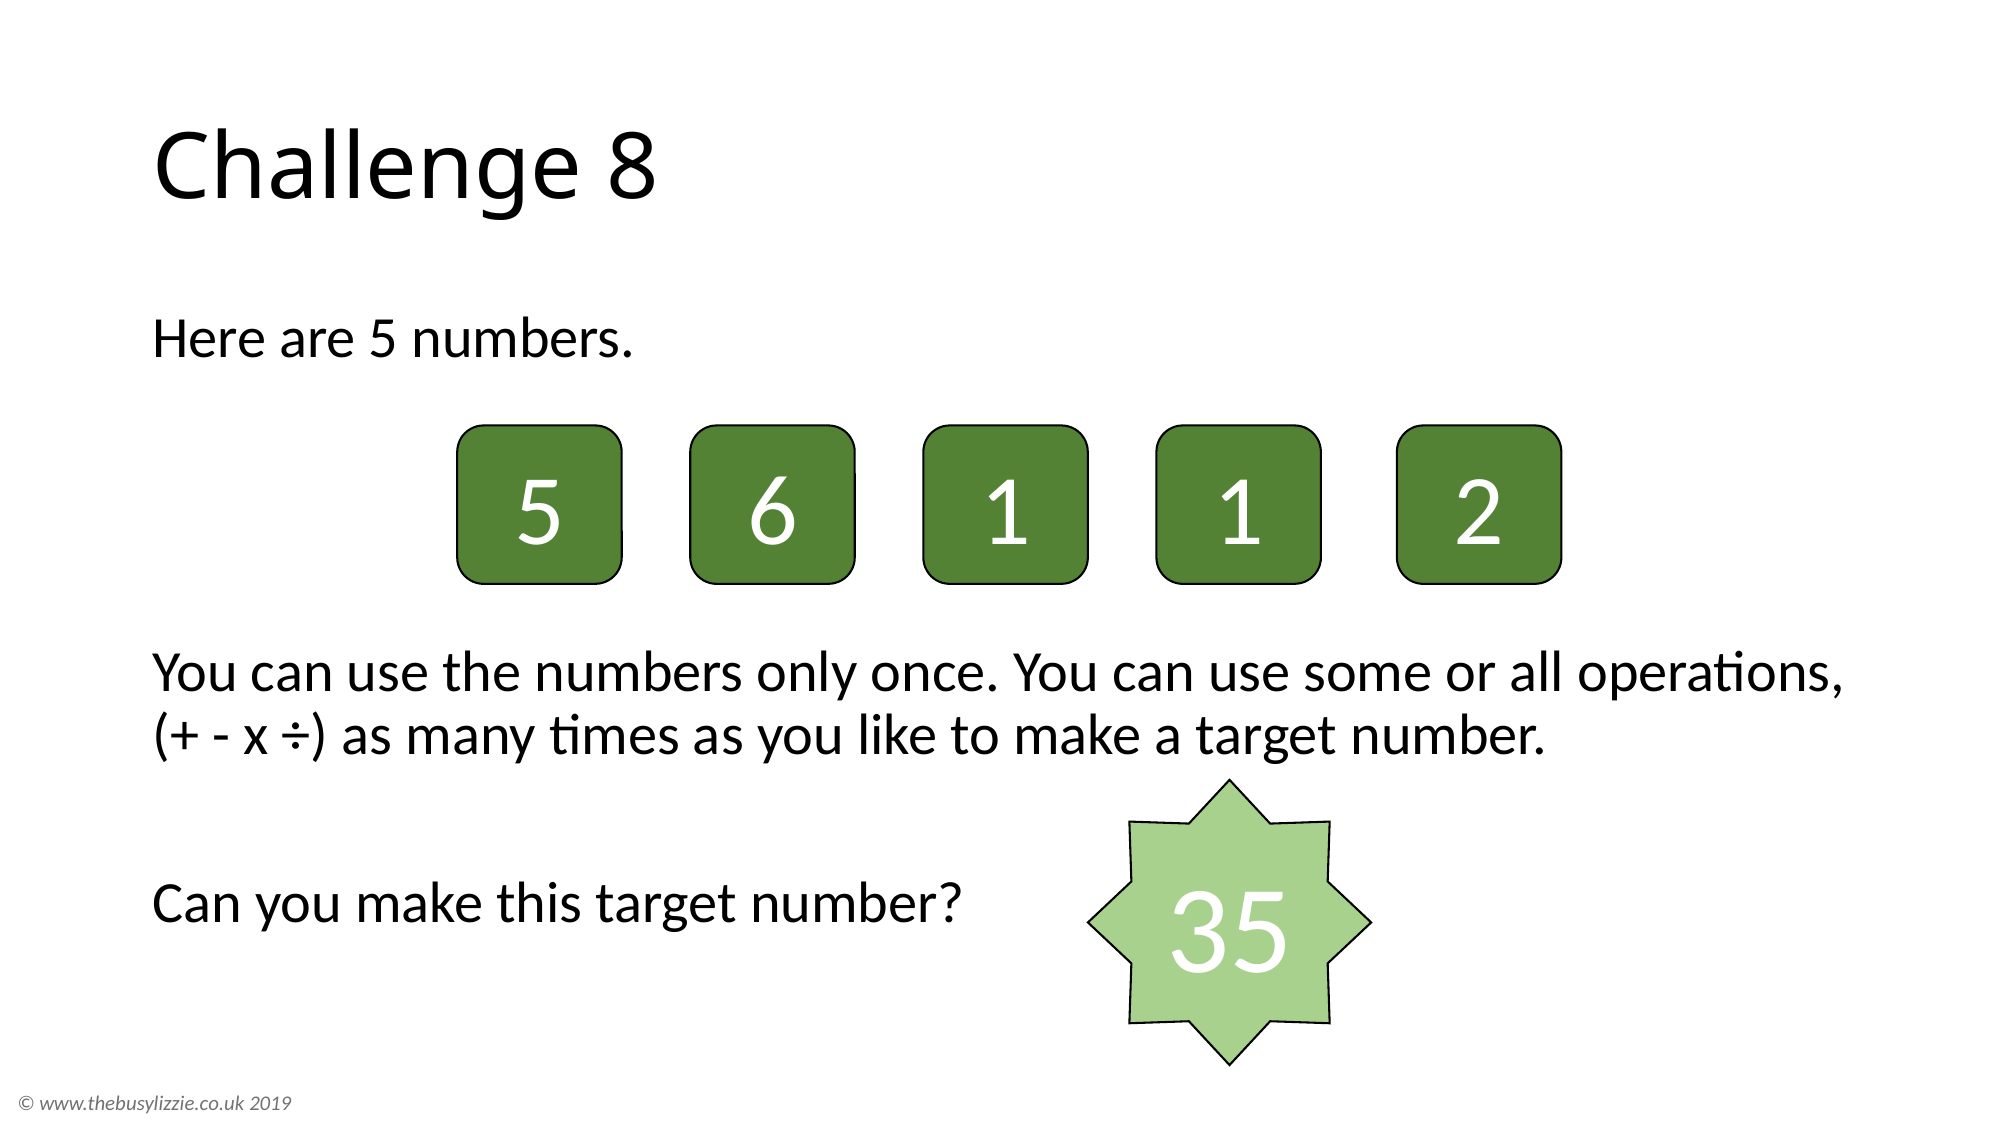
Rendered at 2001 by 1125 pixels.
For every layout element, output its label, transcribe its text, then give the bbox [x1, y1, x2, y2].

list Here are 5 numbers. You can use the numbers only once. You can use some or all operations, (+ - x ÷) as many times as you like to make a target number. Can you make this target number? [137, 299, 1900, 1014]
text_box 35 [1086, 778, 1373, 1067]
text_box 5 [456, 424, 623, 585]
text_box 2 [1395, 424, 1563, 585]
text_box © www.thebusylizzie.co.uk 2019 [2, 1082, 311, 1122]
text_box 1 [922, 424, 1089, 585]
text_box 1 [1155, 424, 1322, 585]
text_box 6 [689, 424, 856, 585]
title Challenge 8 [137, 59, 1863, 278]
